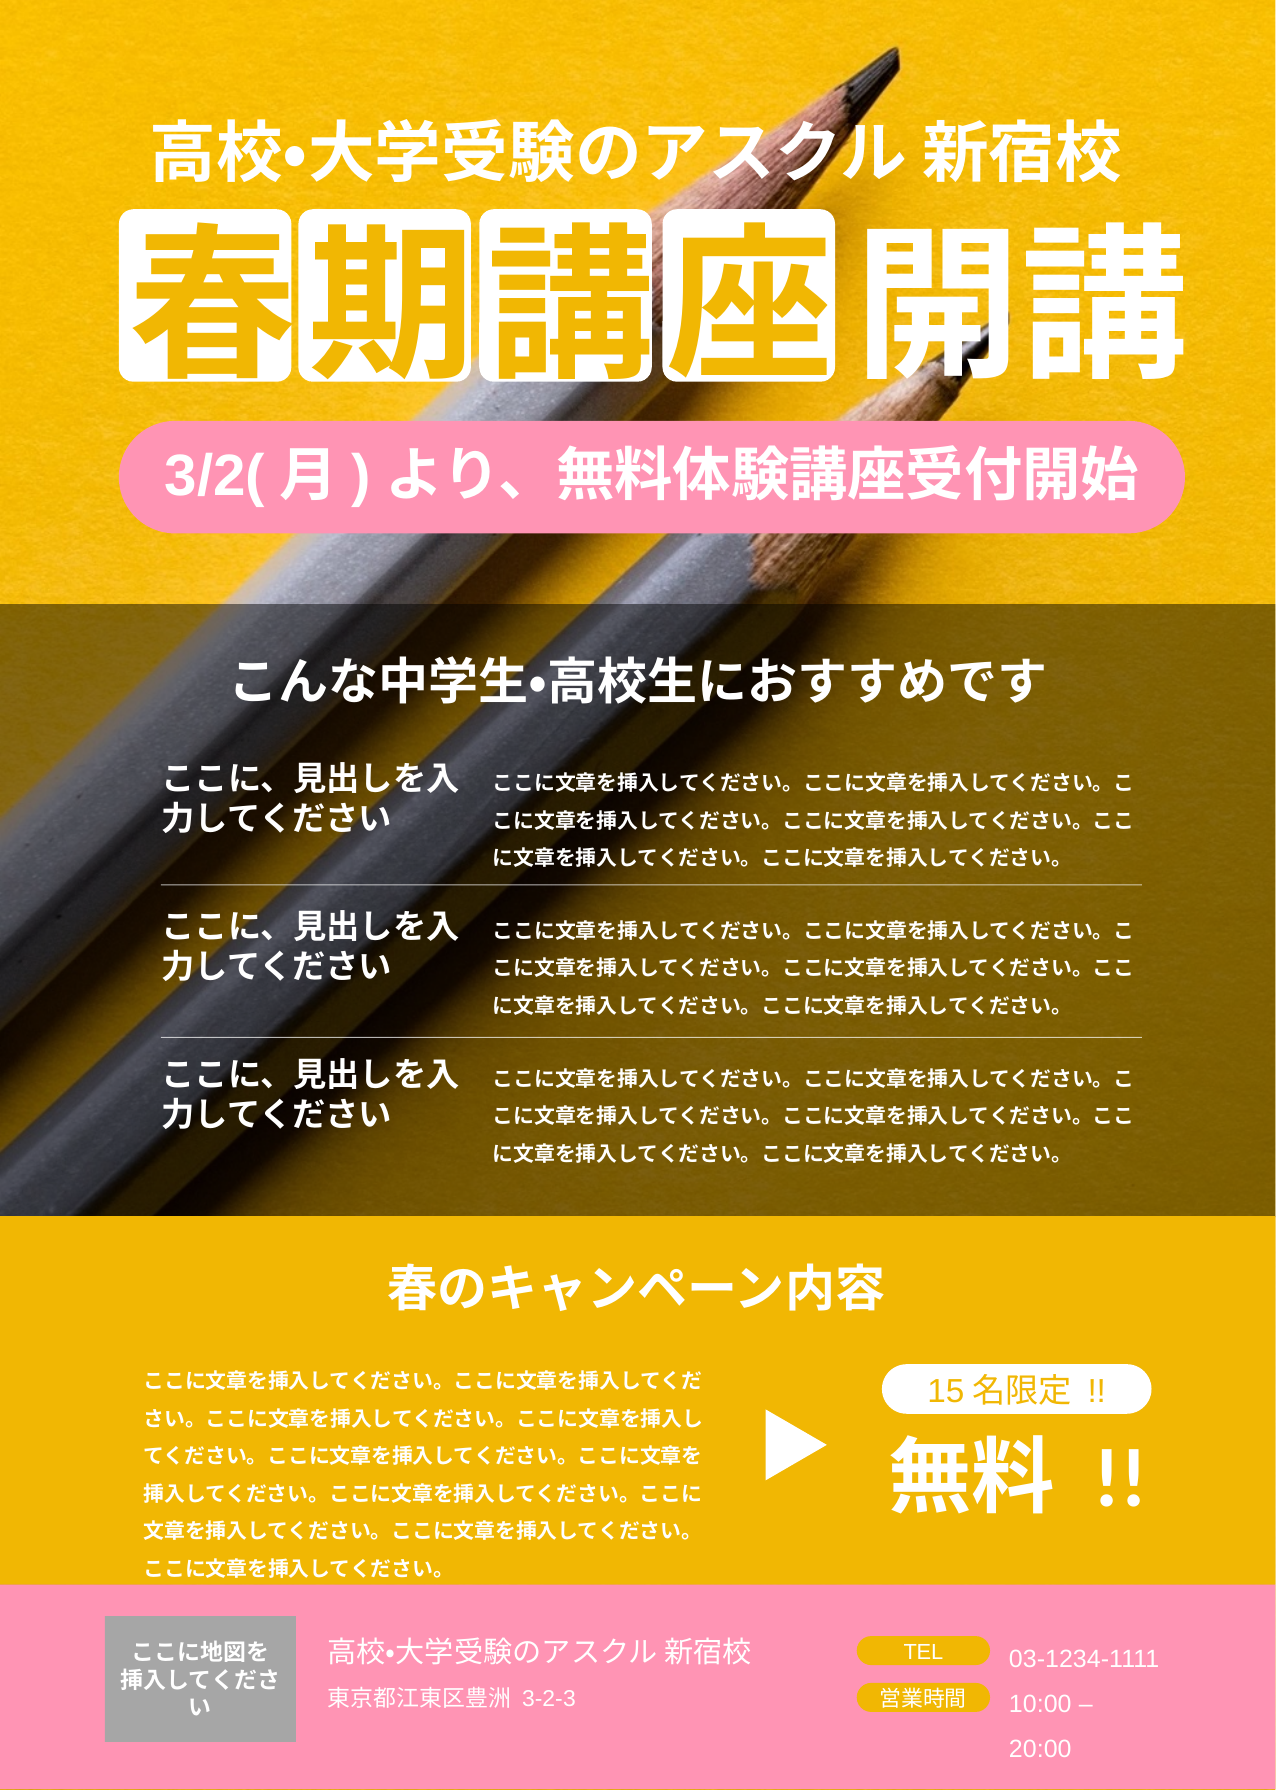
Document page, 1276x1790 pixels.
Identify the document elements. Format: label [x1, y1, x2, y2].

picture [0, 0, 1276, 1790]
text_box [146, 1045, 1154, 1175]
text_box [146, 750, 1154, 879]
text_box [146, 897, 1154, 1027]
